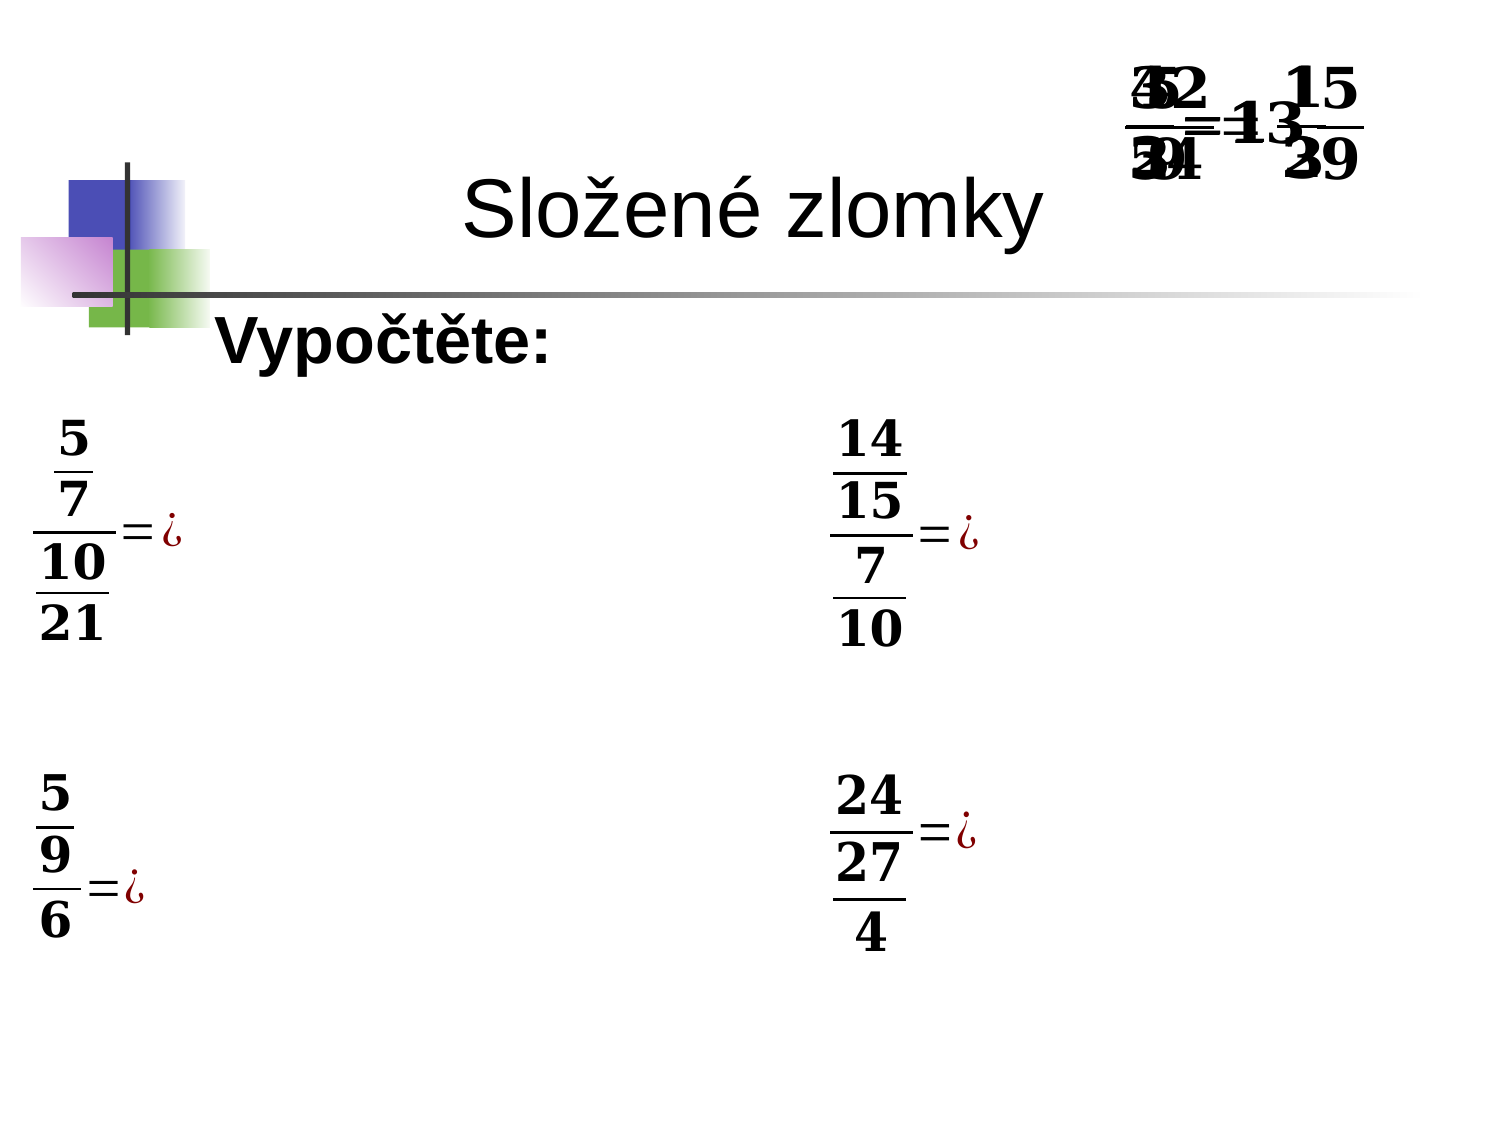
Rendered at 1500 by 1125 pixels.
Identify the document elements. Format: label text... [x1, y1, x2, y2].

text_box Vypočtěte: [88, 289, 680, 384]
text_box Složené zlomky [266, 146, 1241, 262]
